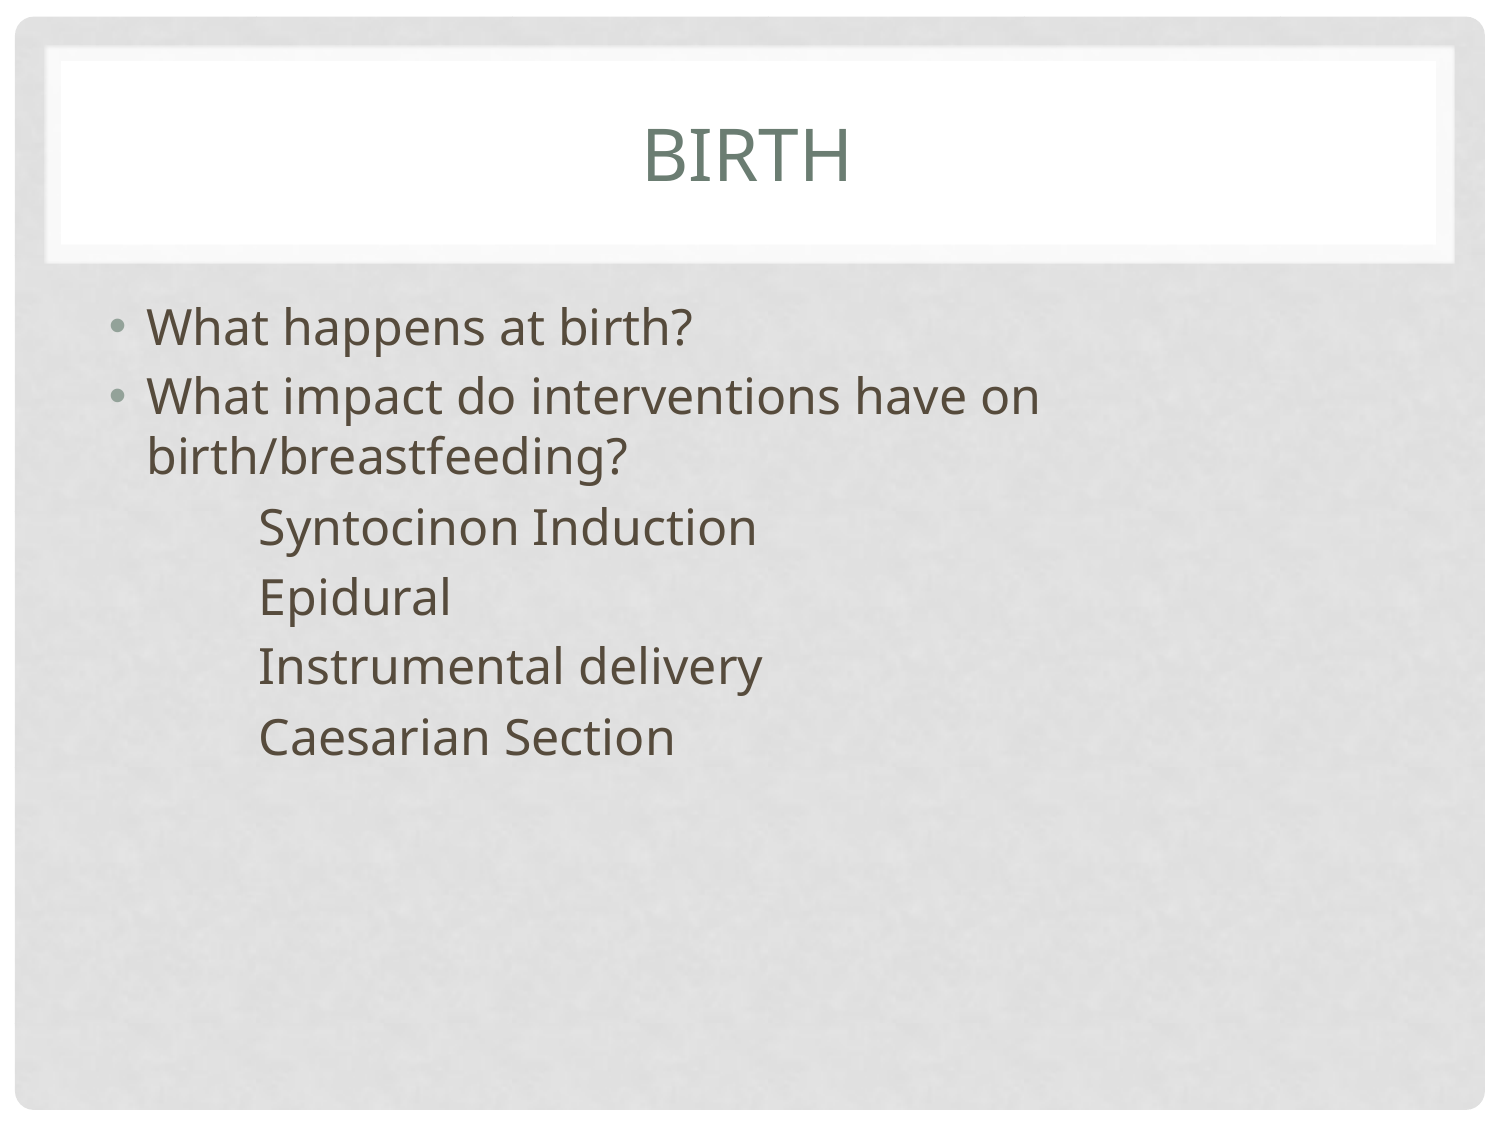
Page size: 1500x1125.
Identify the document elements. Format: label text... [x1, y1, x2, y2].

list What happens at birth? What impact do interventions have on birth/breastfeeding? Syntocinon Induction Epidural Instrumental delivery Caesarian Section [75, 287, 1425, 1005]
title Birth [69, 66, 1425, 238]
